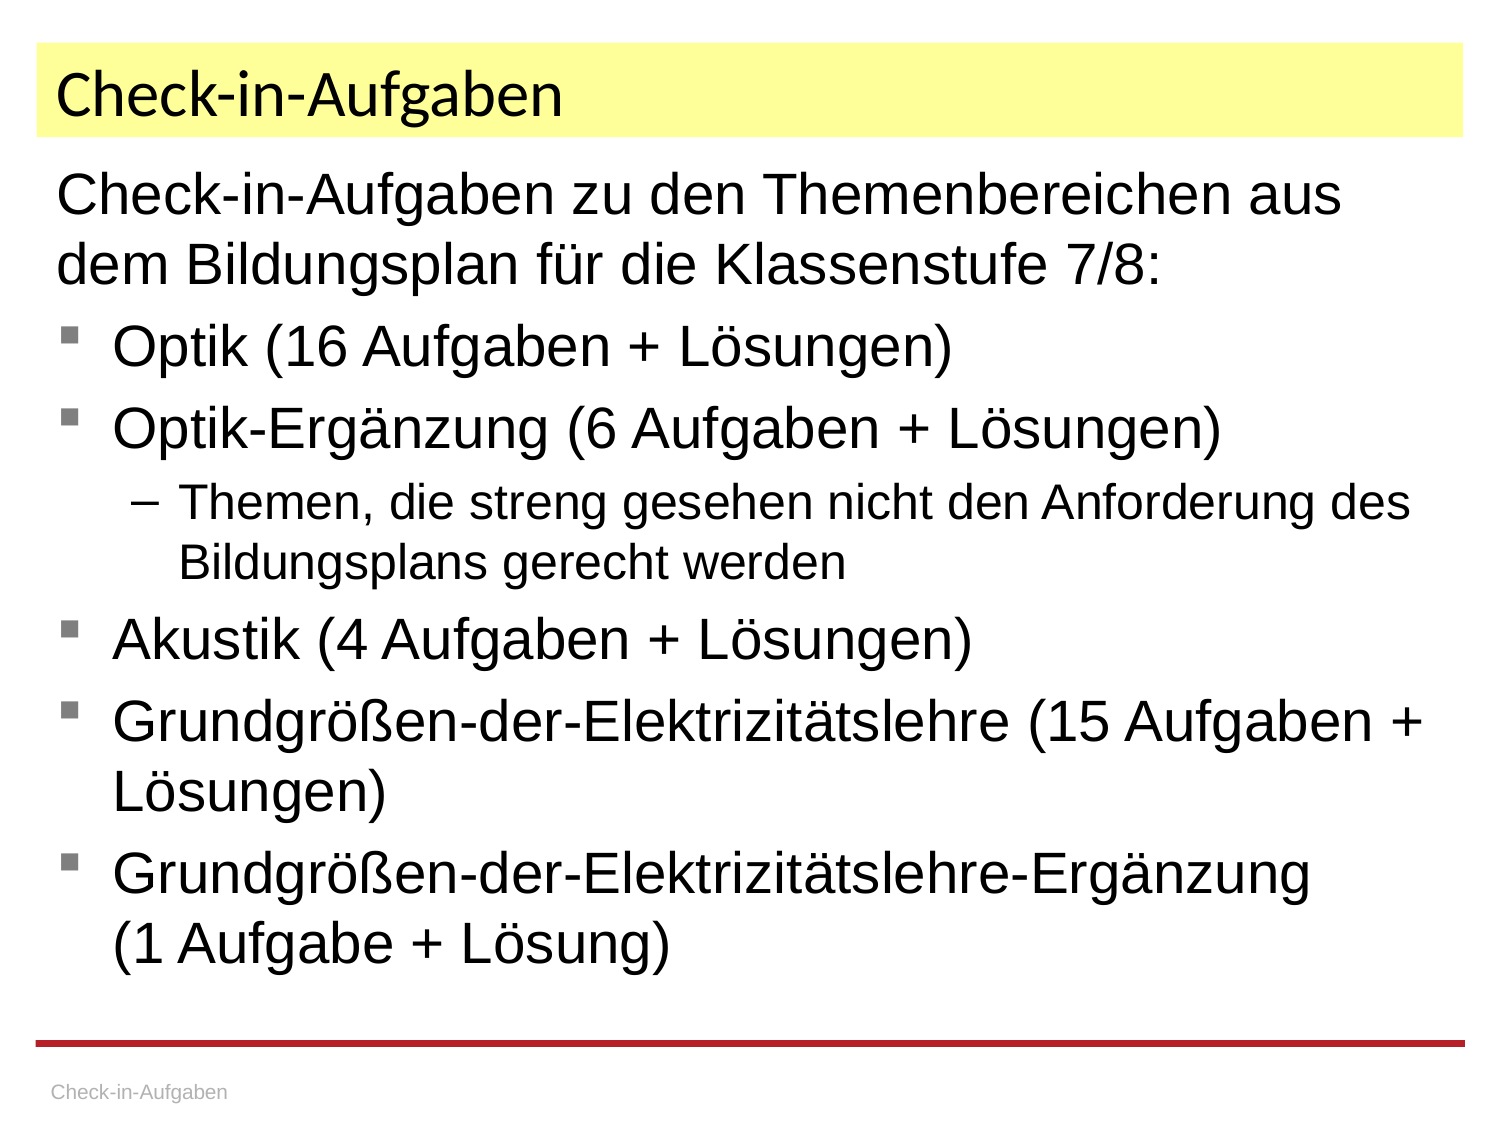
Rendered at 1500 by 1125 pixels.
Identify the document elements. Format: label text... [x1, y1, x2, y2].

list Check-in-Aufgaben zu den Themenbereichen aus dem Bildungsplan für die Klassenstufe 7/8: Optik (16 Aufgaben + Lösungen) Optik-Ergänzung (6 Aufgaben + Lösungen) Themen, die streng gesehen nicht den Anforderung des Bildungsplans gerecht werden Akustik (4 Aufgaben + Lösungen) Grundgrößen-der-Elektrizitätslehre (15 Aufgaben + Lösungen) Grundgrößen-der-Elektrizitätslehre-Ergänzung (1 Aufgabe + Lösung) [41, 149, 1459, 1024]
title Check-in-Aufgaben [41, 42, 1459, 149]
footer Check-in-Aufgaben [35, 1061, 768, 1122]
